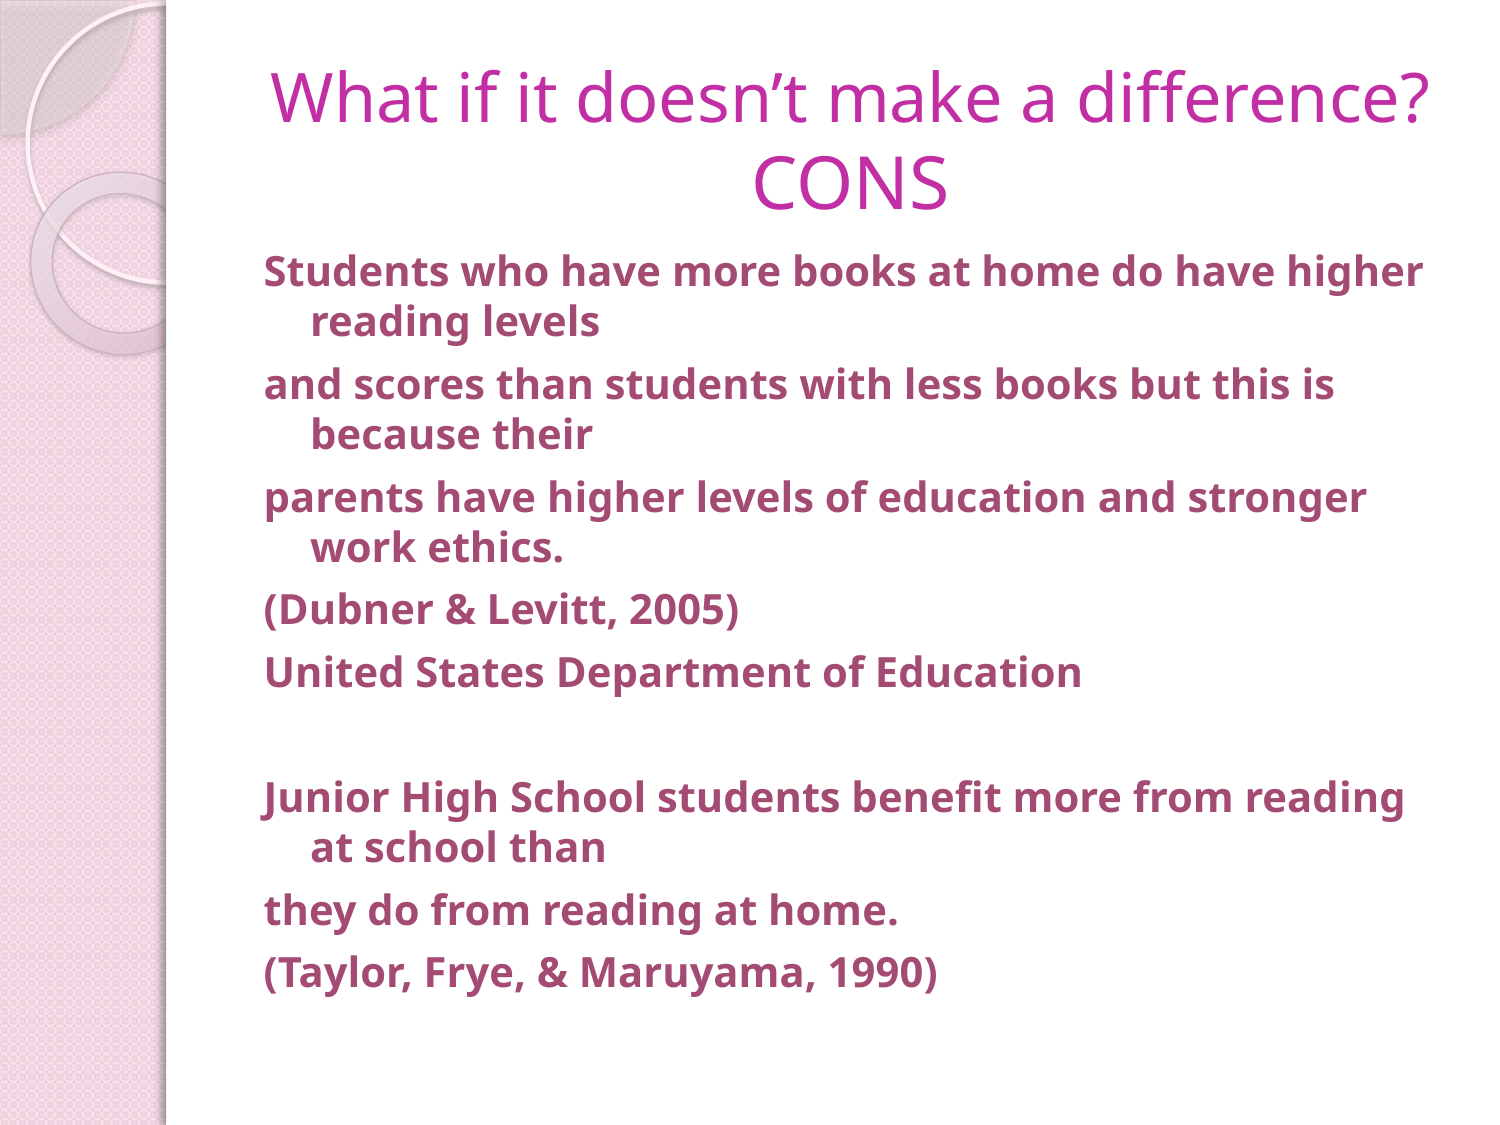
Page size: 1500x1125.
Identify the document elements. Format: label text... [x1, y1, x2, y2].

list Students who have more books at home do have higher reading levels and scores than students with less books but this is because their parents have higher levels of education and stronger work ethics. (Dubner & Levitt, 2005) United States Department of Education Junior High School students benefit more from reading at school than they do from reading at home. (Taylor, Frye, & Maruyama, 1990) [235, 237, 1466, 1025]
title What if it doesn’t make a difference? CONS [235, 45, 1466, 233]
